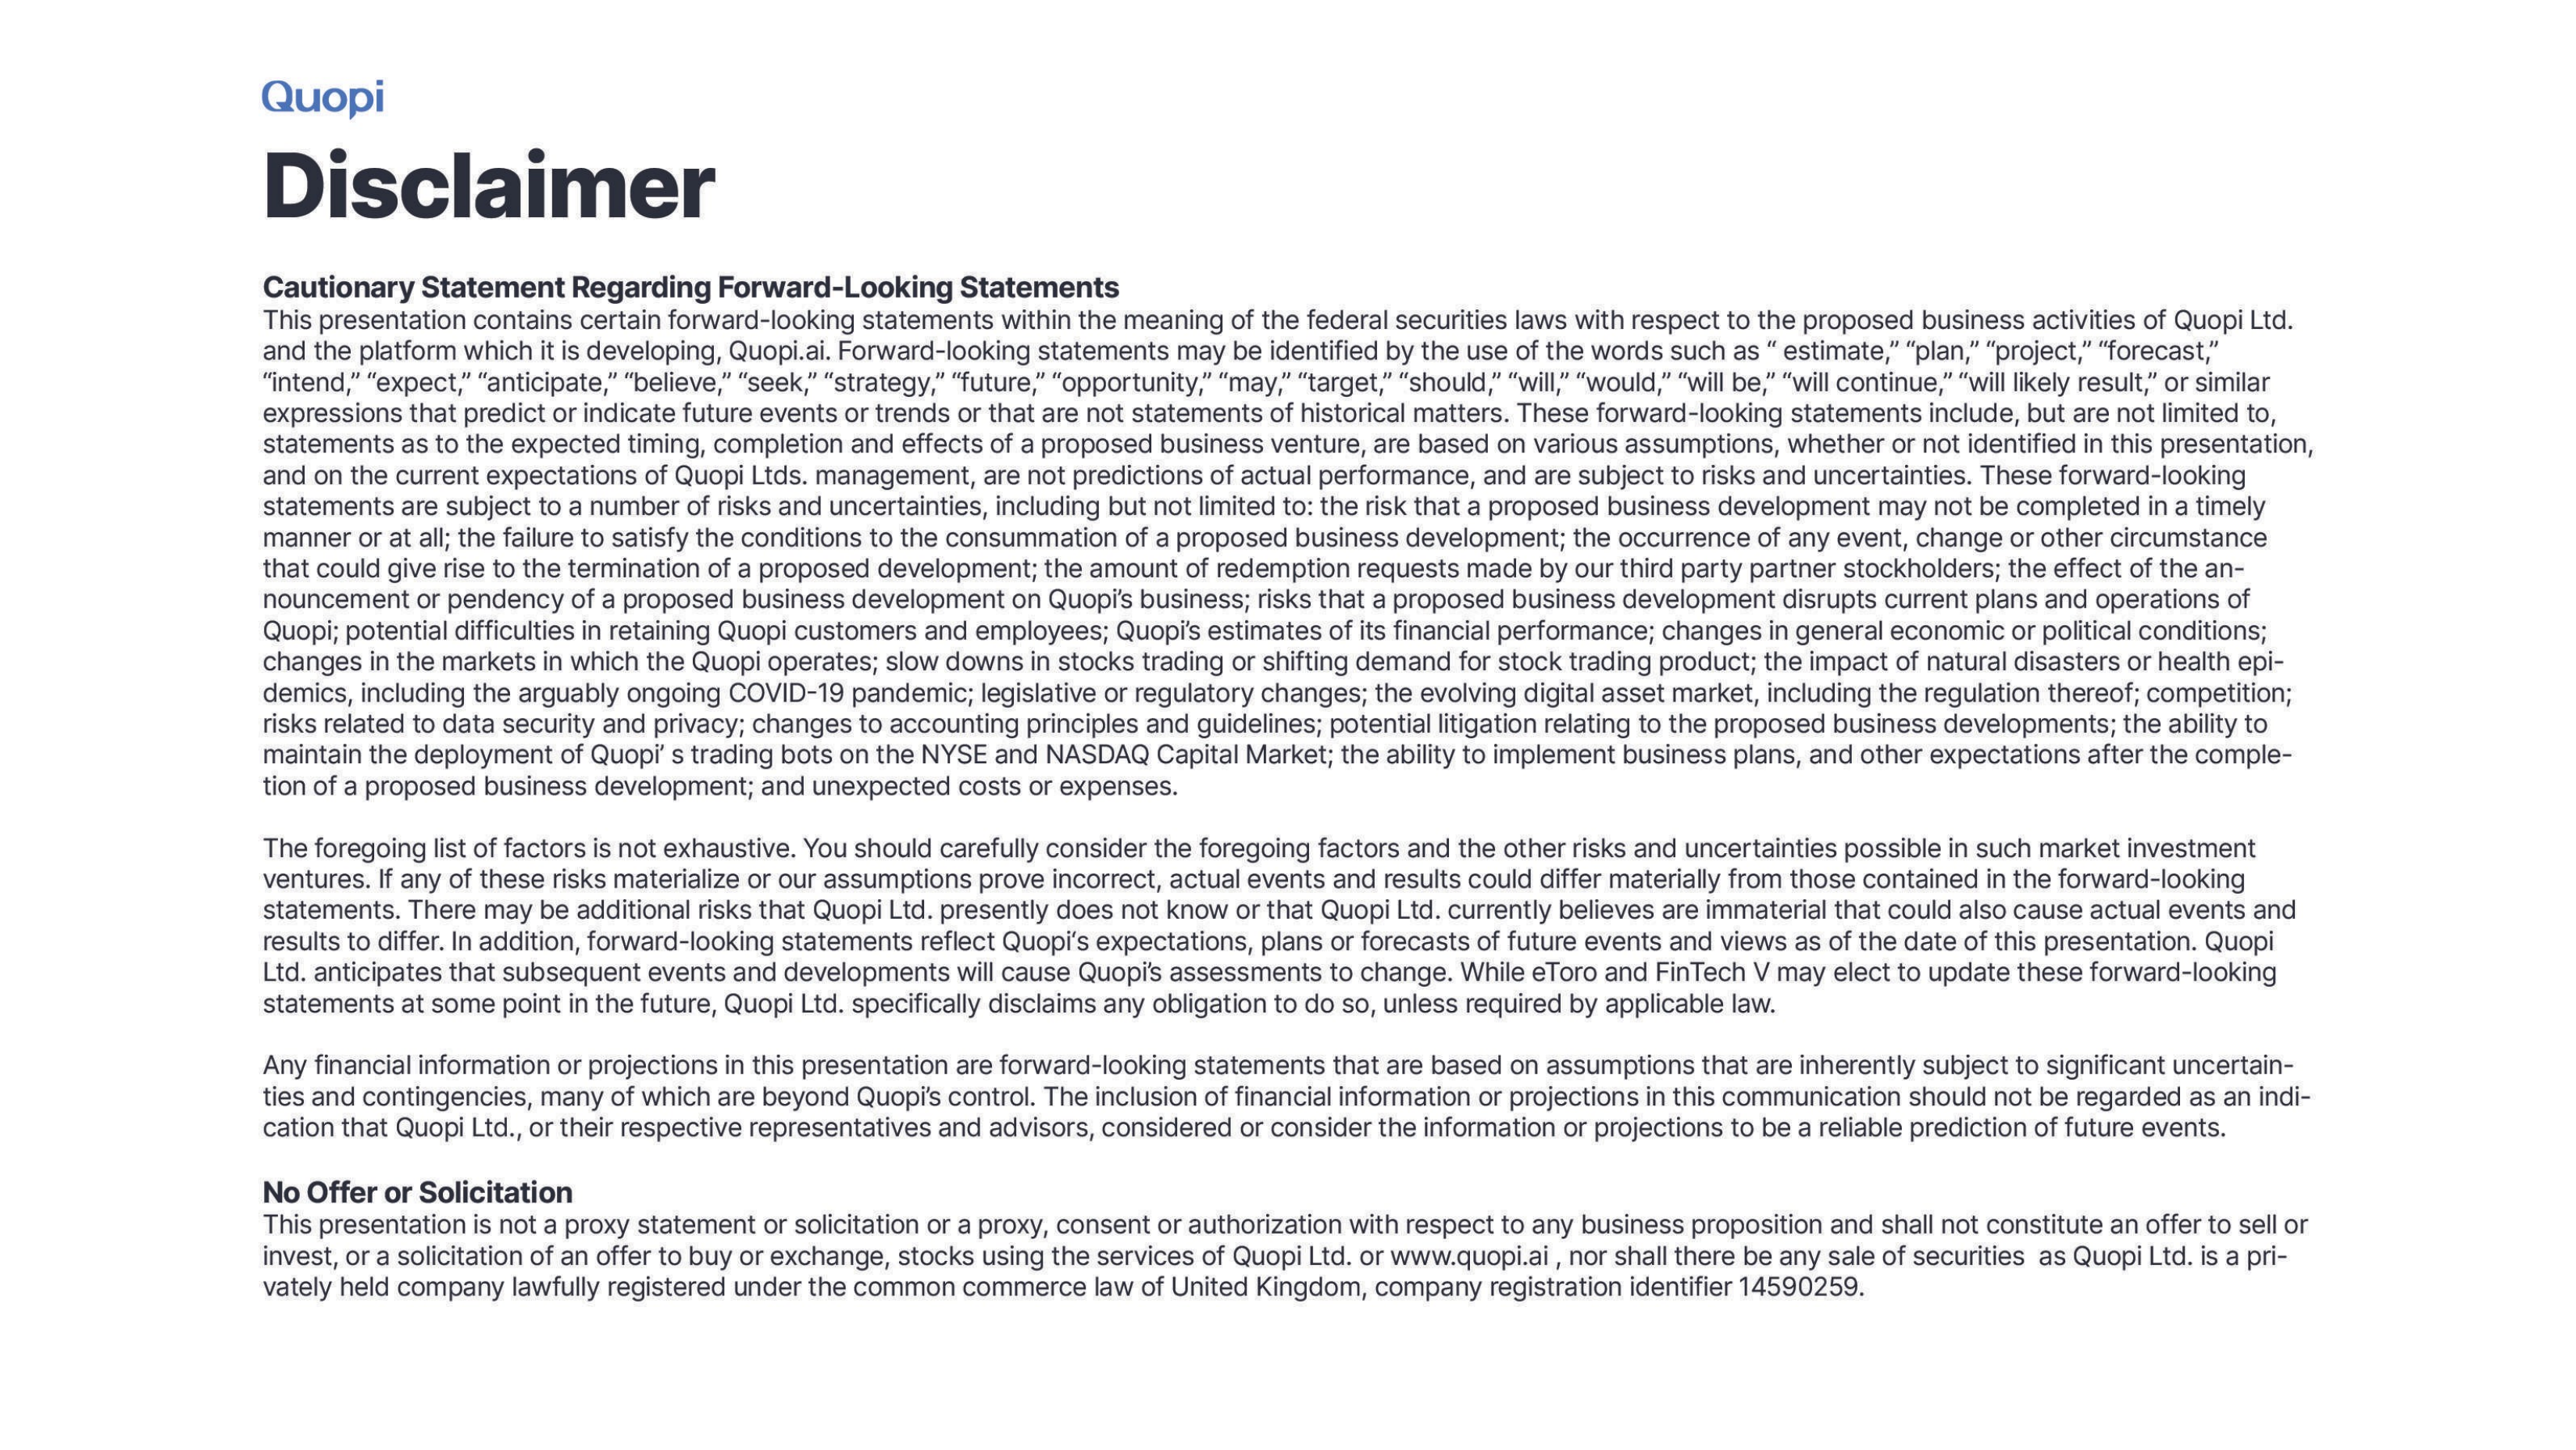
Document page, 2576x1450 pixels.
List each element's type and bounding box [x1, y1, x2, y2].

picture [258, 77, 2316, 1308]
